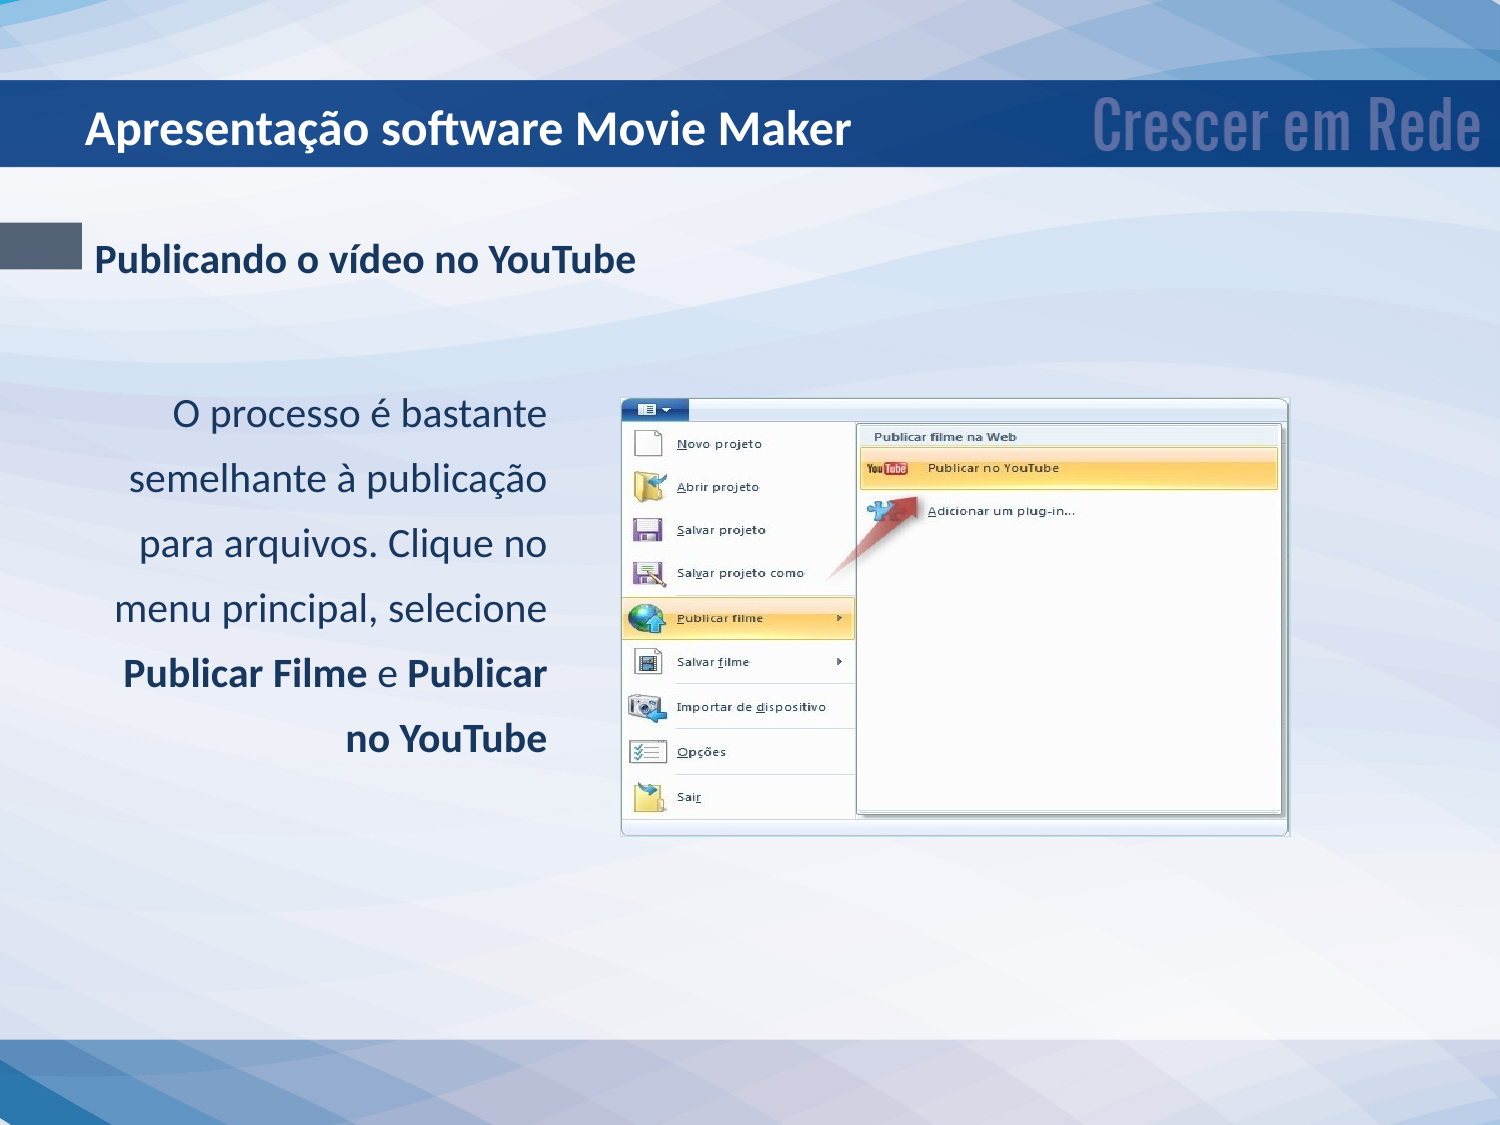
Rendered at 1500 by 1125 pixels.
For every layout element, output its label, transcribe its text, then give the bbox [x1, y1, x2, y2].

text_box Publicando o vídeo no YouTube [70, 199, 1172, 289]
picture [0, 0, 1500, 1125]
text_box [0, 220, 70, 272]
text_box O processo é bastante semelhante à publicação para arquivos. Clique no menu principal, selecione Publicar Filme e Publicar no YouTube [70, 363, 563, 899]
text_box Apresentação software Movie Maker [70, 88, 1430, 223]
